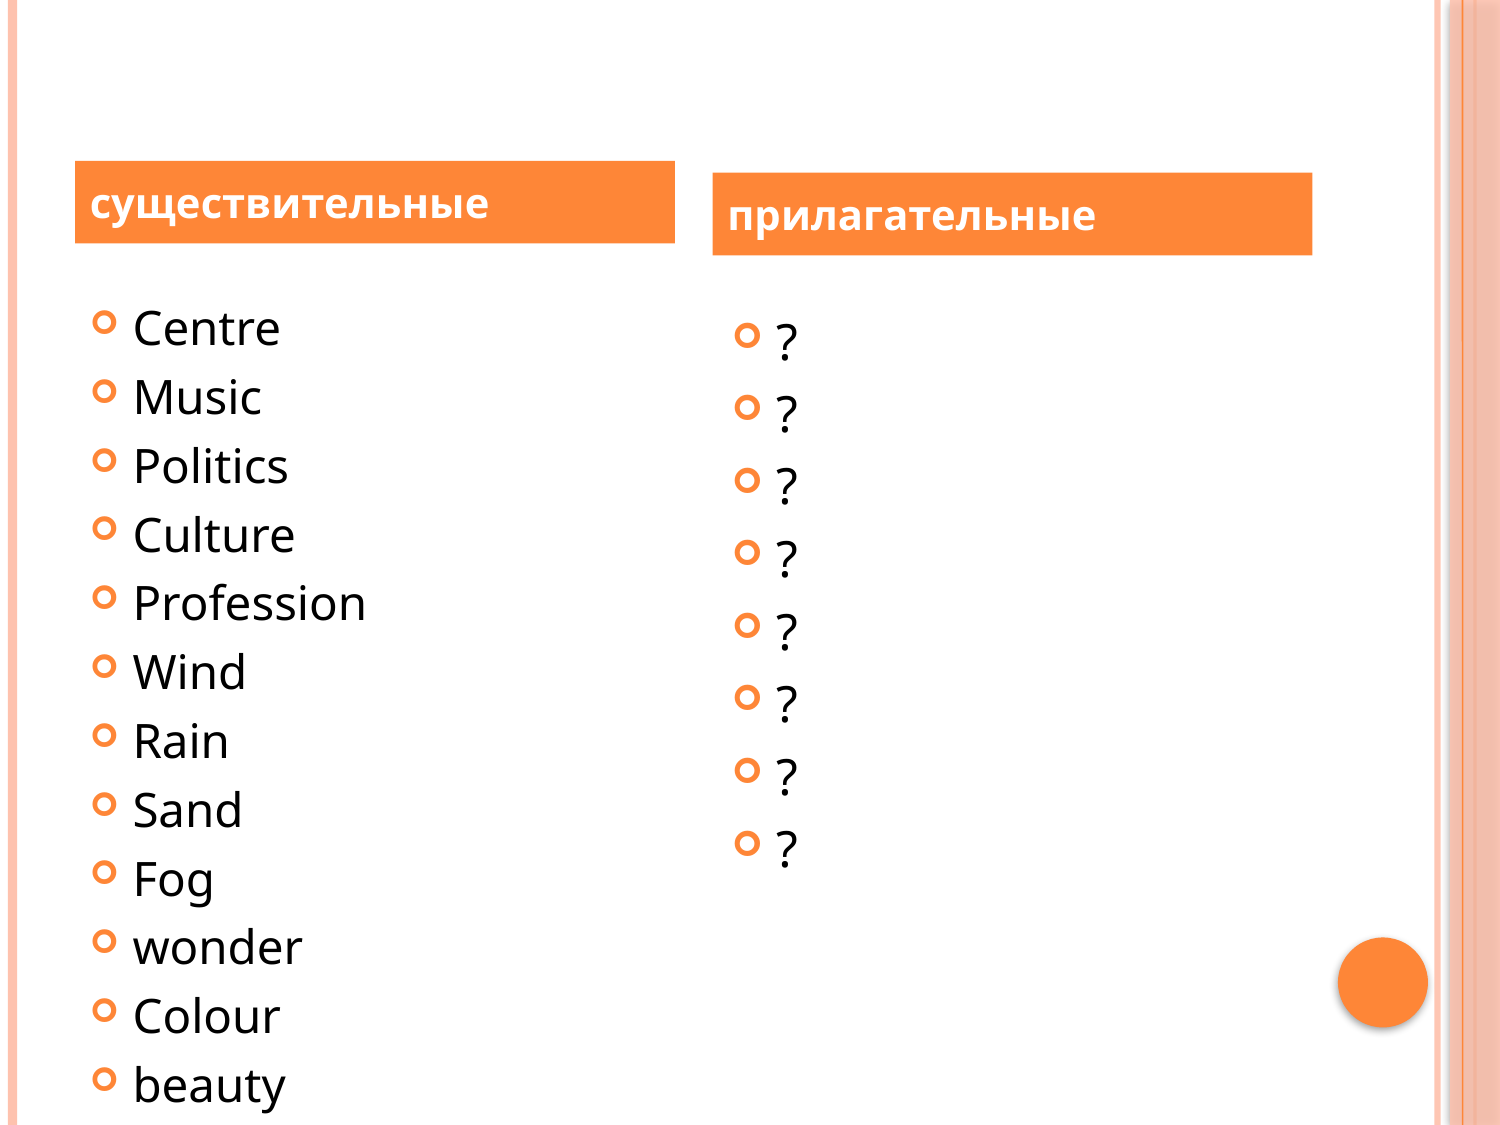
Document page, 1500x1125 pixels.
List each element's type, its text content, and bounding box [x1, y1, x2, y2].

list прилагательные [712, 172, 1313, 256]
list Centre Music Politics Culture Profession Wind Rain Sand Fog wonder Colour beauty [75, 290, 675, 1125]
list ? ? ? ? ? ? ? ? [717, 302, 1318, 1025]
list существительные [75, 160, 675, 244]
